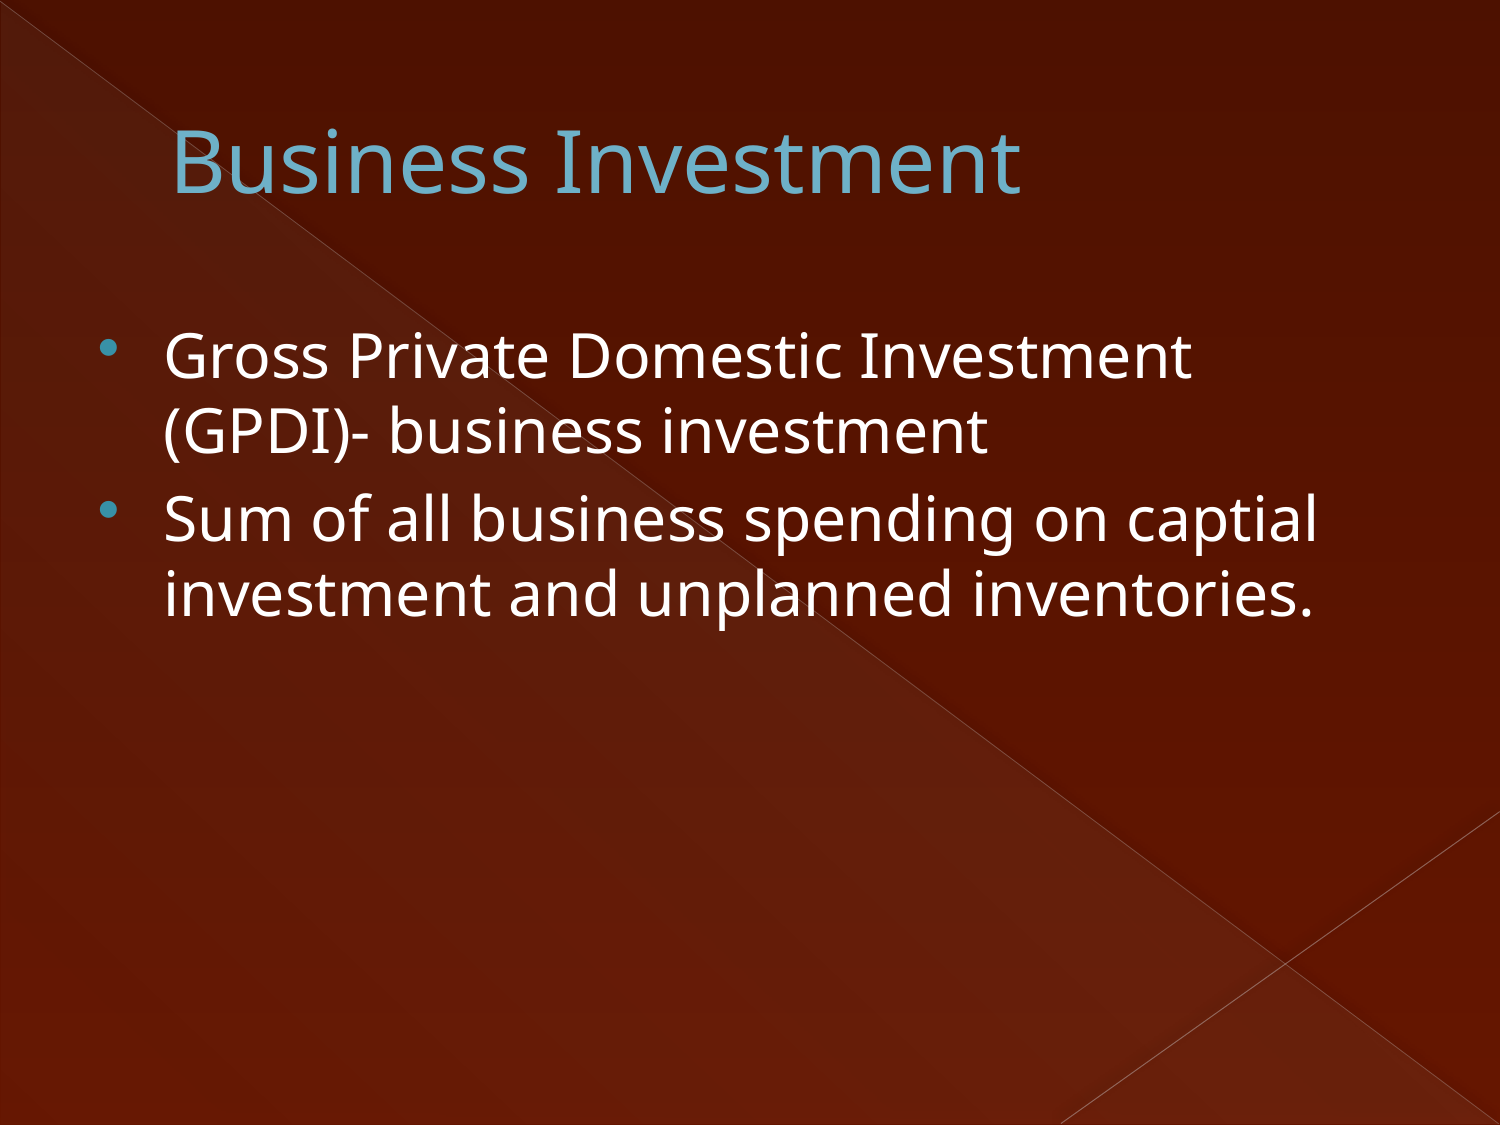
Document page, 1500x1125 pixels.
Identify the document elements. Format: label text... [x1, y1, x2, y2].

list Gross Private Domestic Investment (GPDI)- business investment Sum of all business spending on captial investment and unplanned inventories. [75, 308, 1425, 1059]
title Business Investment [75, 43, 1425, 274]
